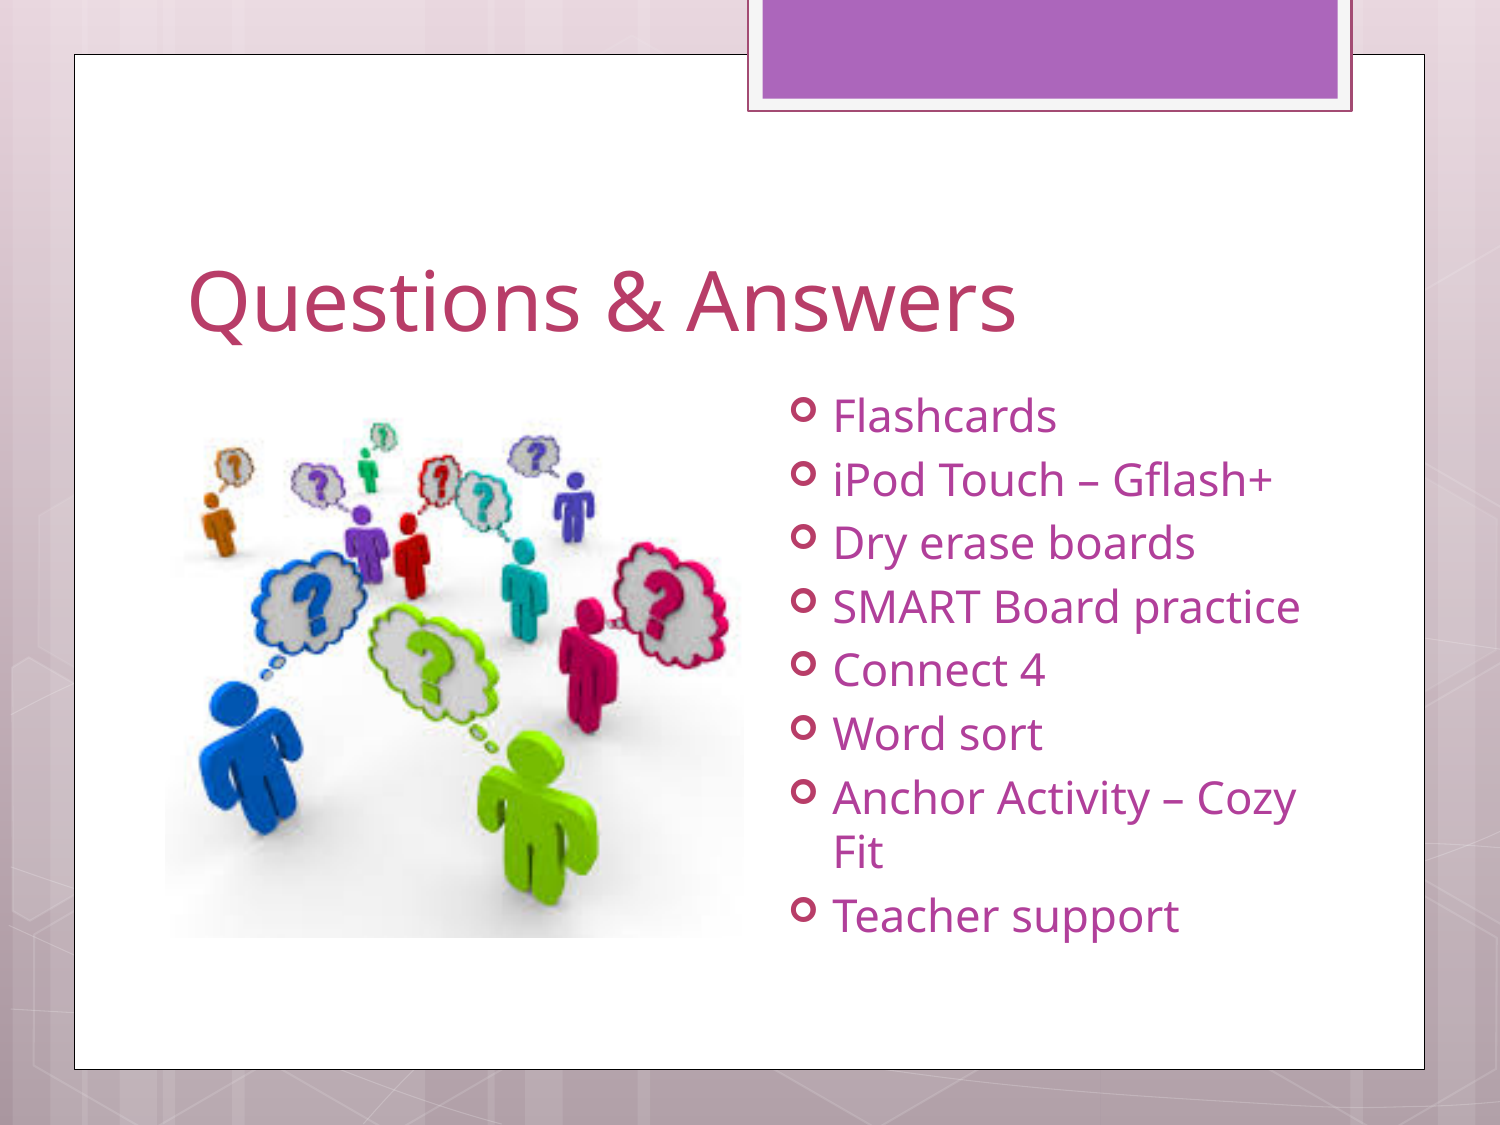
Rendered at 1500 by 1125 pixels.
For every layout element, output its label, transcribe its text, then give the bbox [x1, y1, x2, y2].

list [165, 399, 744, 938]
title Questions & Answers [171, 168, 1324, 357]
list Flashcards iPod Touch – Gflash+ Dry erase boards SMART Board practice Connect 4 Word sort Anchor Activity – Cozy Fit Teacher support [761, 379, 1363, 953]
